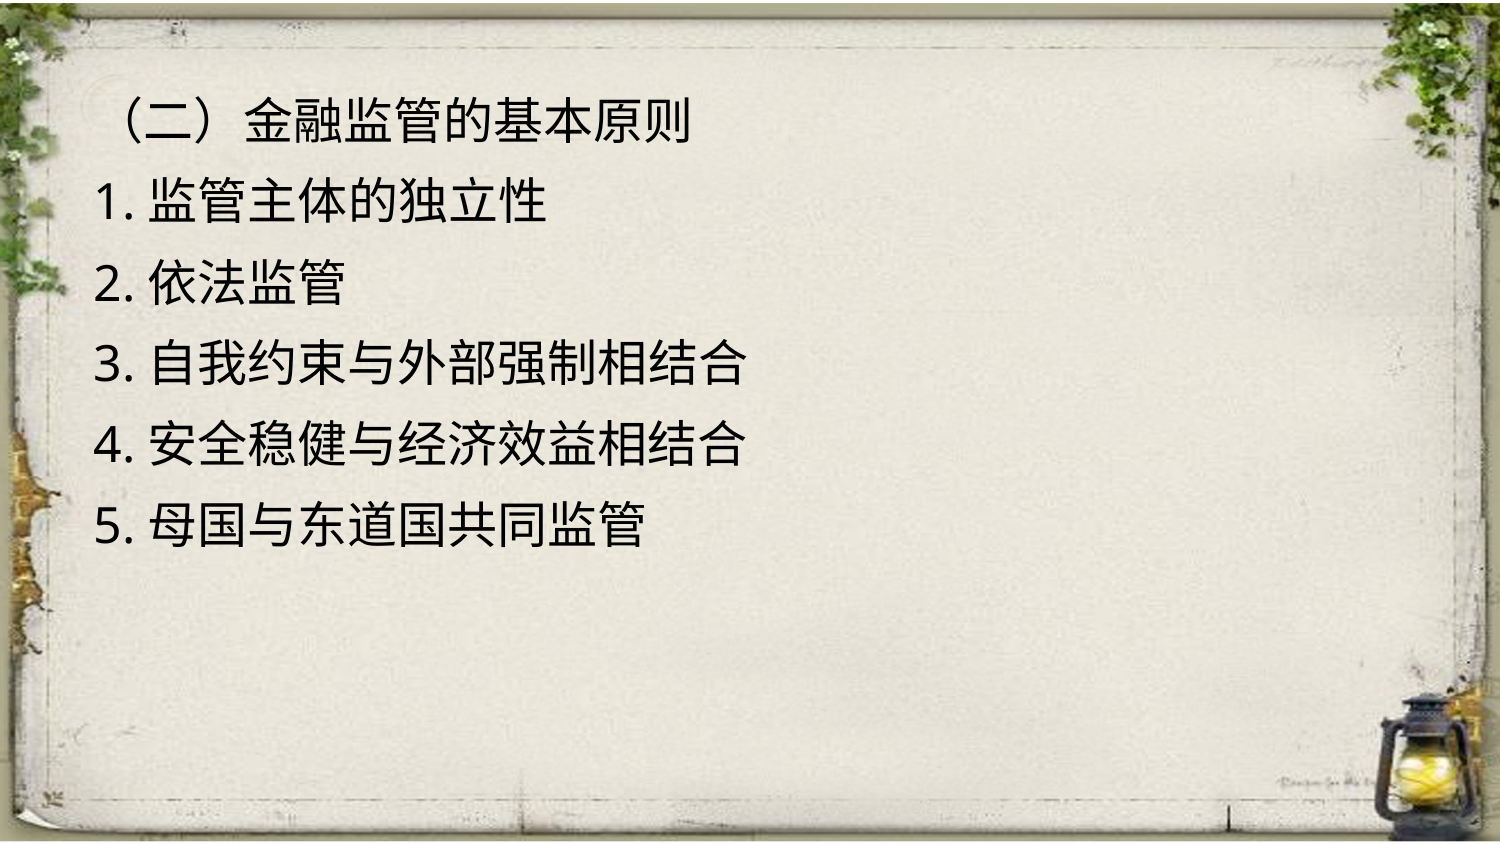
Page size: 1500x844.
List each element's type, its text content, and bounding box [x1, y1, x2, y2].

list （二）金融监管的基本原则 1.监管主体的独立性 2.依法监管 3.自我约束与外部强制相结合 4.安全稳健与经济效益相结合 5.母国与东道国共同监管 [79, 81, 1500, 627]
picture [0, 0, 1500, 844]
